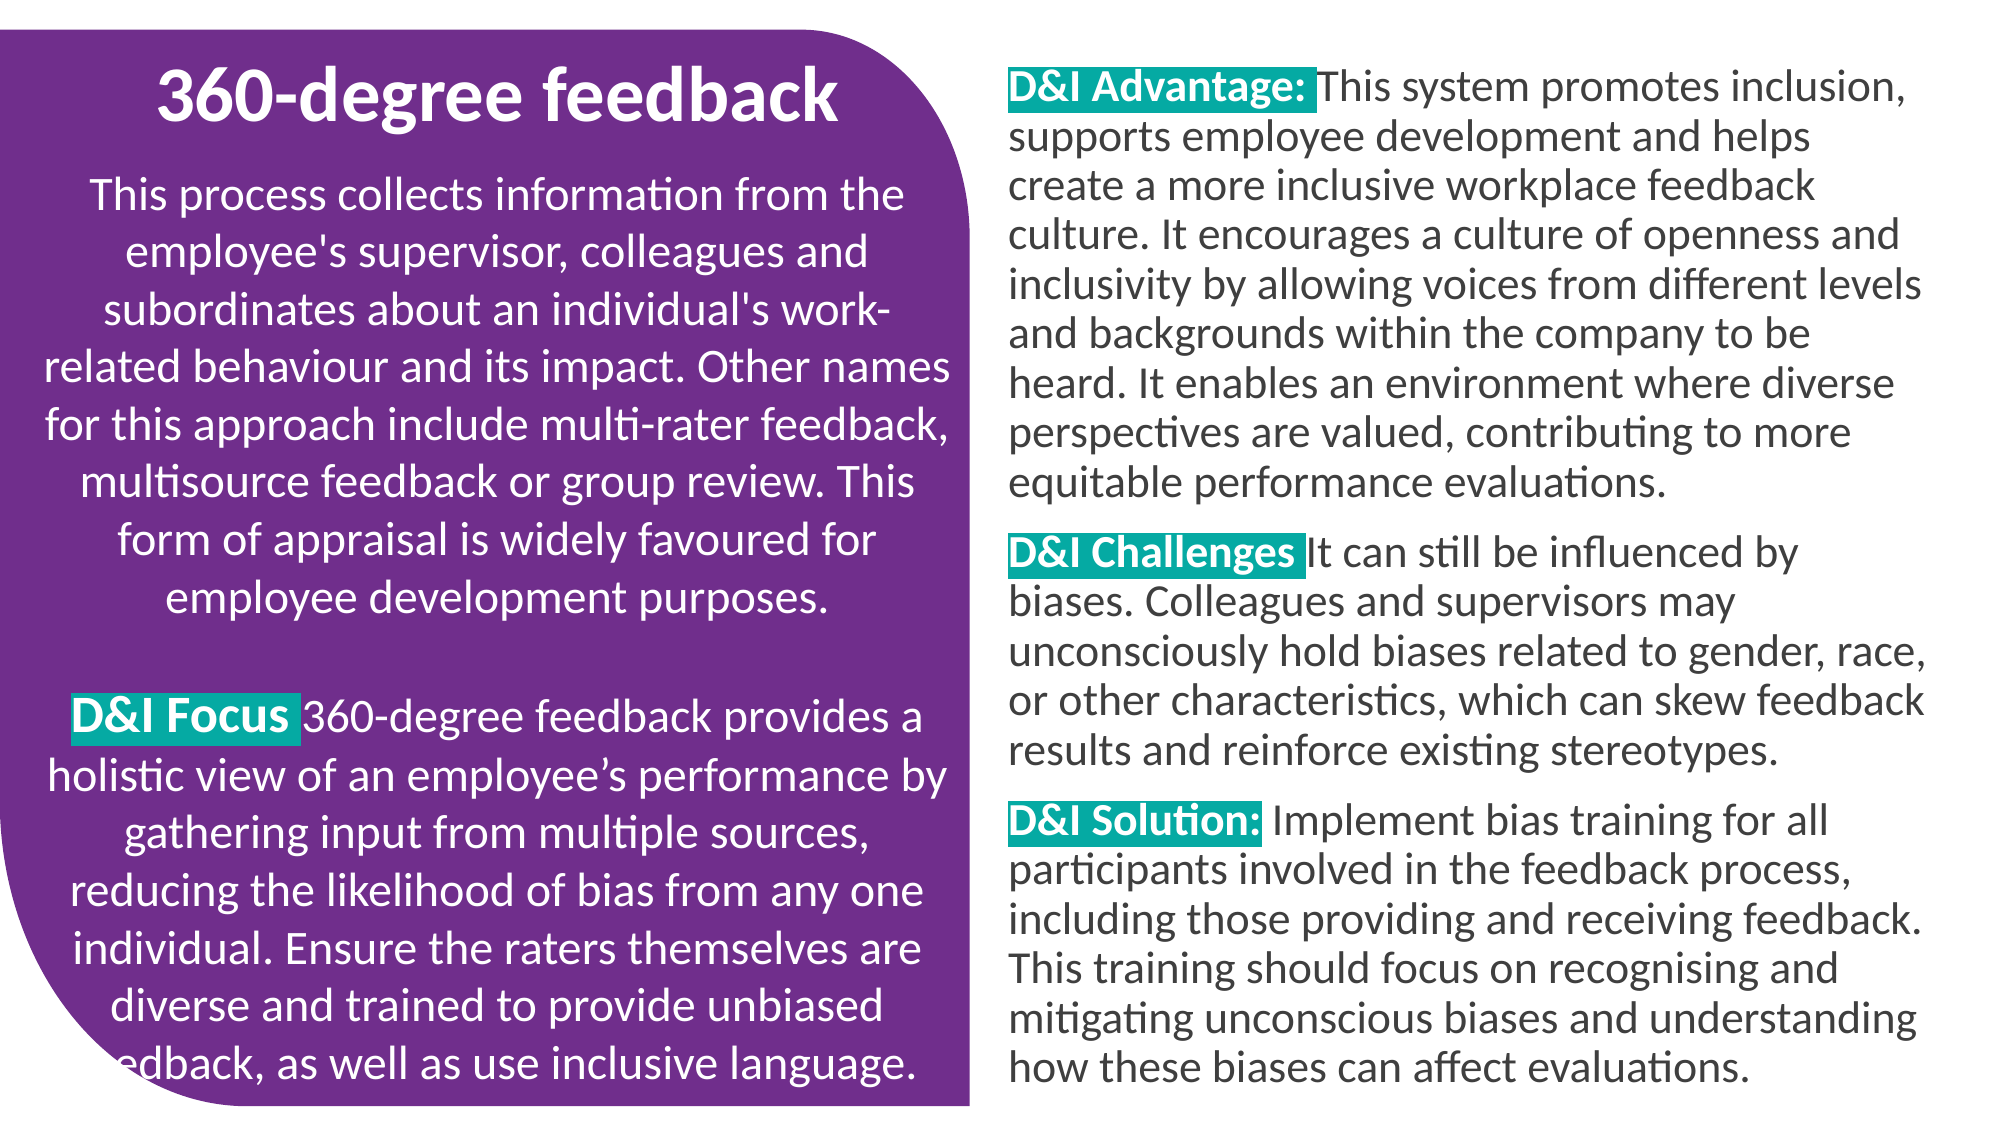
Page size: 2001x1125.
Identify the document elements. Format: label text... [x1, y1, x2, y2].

list 360-degree feedback This process collects information from the employee's supervisor, colleagues and subordinates about an individual's work-related behaviour and its impact. Other names for this approach include multi-rater feedback, multisource feedback or group review. This form of appraisal is widely favoured for employee development purposes. D&I Focus 360-degree feedback provides a holistic view of an employee’s performance by gathering input from multiple sources, reducing the likelihood of bias from any one individual. Ensure the raters themselves are diverse and trained to provide unbiased feedback, as well as use inclusive language. [27, 57, 968, 1125]
list D&I Advantage: This system promotes inclusion, supports employee development and helps create a more inclusive workplace feedback culture. It encourages a culture of openness and inclusivity by allowing voices from different levels and backgrounds within the company to be heard. It enables an environment where diverse perspectives are valued, contributing to more equitable performance evaluations. D&I Challenges It can still be influenced by biases. Colleagues and supervisors may unconsciously hold biases related to gender, race, or other characteristics, which can skew feedback results and reinforce existing stereotypes. D&I Solution: Implement bias training for all participants involved in the feedback process, including those providing and receiving feedback. This training should focus on recognising and mitigating unconscious biases and understanding how these biases can affect evaluations. [993, 54, 1950, 1104]
